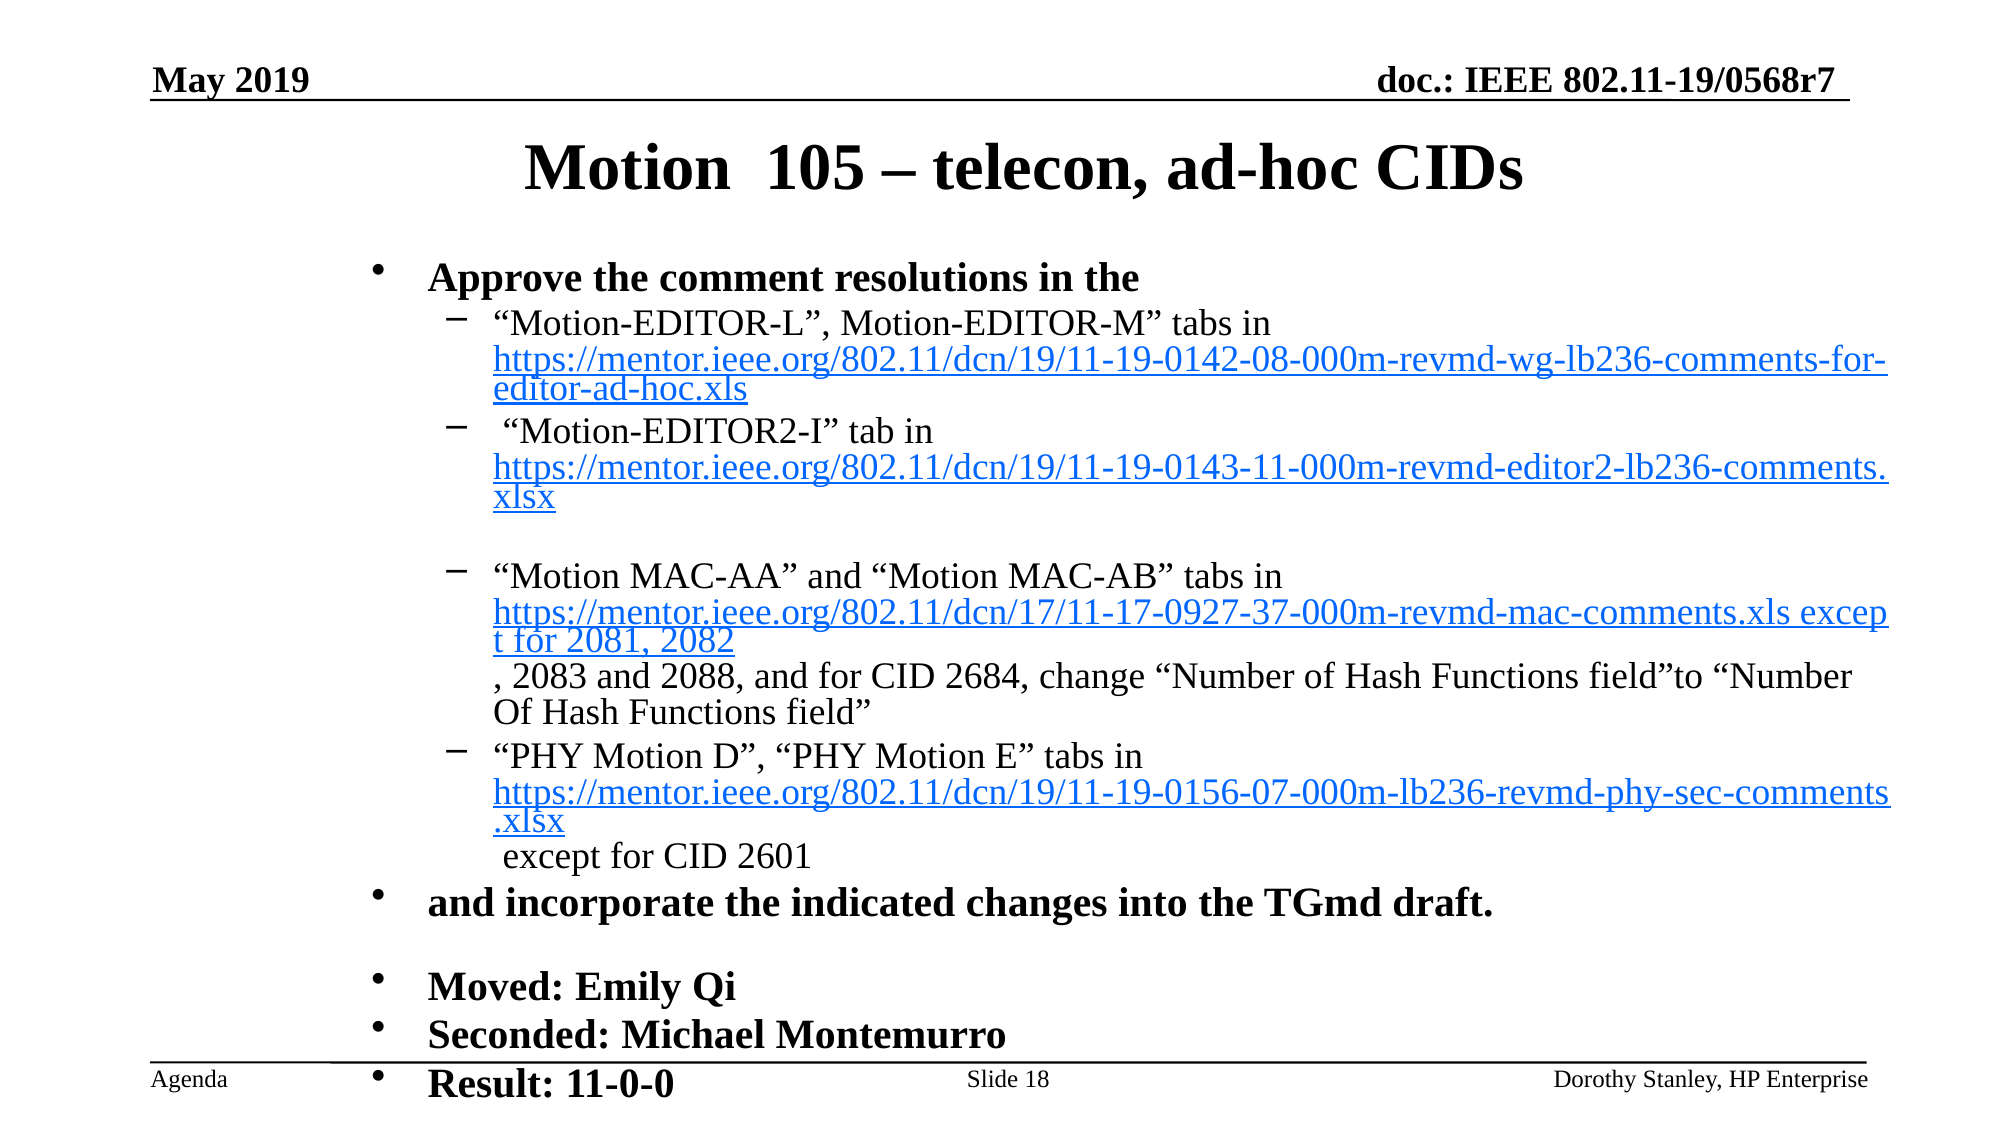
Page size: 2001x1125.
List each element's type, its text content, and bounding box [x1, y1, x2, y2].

slide_number Slide 18 [966, 1062, 1051, 1093]
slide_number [152, 54, 567, 100]
title Motion 105 – telecon, ad-hoc CIDs [200, 75, 1850, 250]
footer Dorothy Stanley, HP Enterprise [1549, 1062, 1869, 1093]
list Approve the comment resolutions in the “Motion-EDITOR-L”, Motion-EDITOR-M” tabs in https://mentor.ieee.org/802.11/dcn/19/11-19-0142-08-000m-revmd-wg-lb236-comments-for-editor-ad-hoc.xls “Motion-EDITOR2-I” tab in https://mentor.ieee.org/802.11/dcn/19/11-19-0143-11-000m-revmd-editor2-lb236-comments.xlsx “Motion MAC-AA” and “Motion MAC-AB” tabs in https://mentor.ieee.org/802.11/dcn/17/11-17-0927-37-000m-revmd-mac-comments.xls except for 2081, 2082, 2083 and 2088, and for CID 2684, change “Number of Hash Functions field”to “Number Of Hash Functions field” “PHY Motion D”, “PHY Motion E” tabs in https://mentor.ieee.org/802.11/dcn/19/11-19-0156-07-000m-lb236-revmd-phy-sec-comments.xlsx except for CID 2601 and incorporate the indicated changes into the TGmd draft. Moved: Emily Qi Seconded: Michael Montemurro Result: 11-0-0 [356, 251, 1911, 1002]
